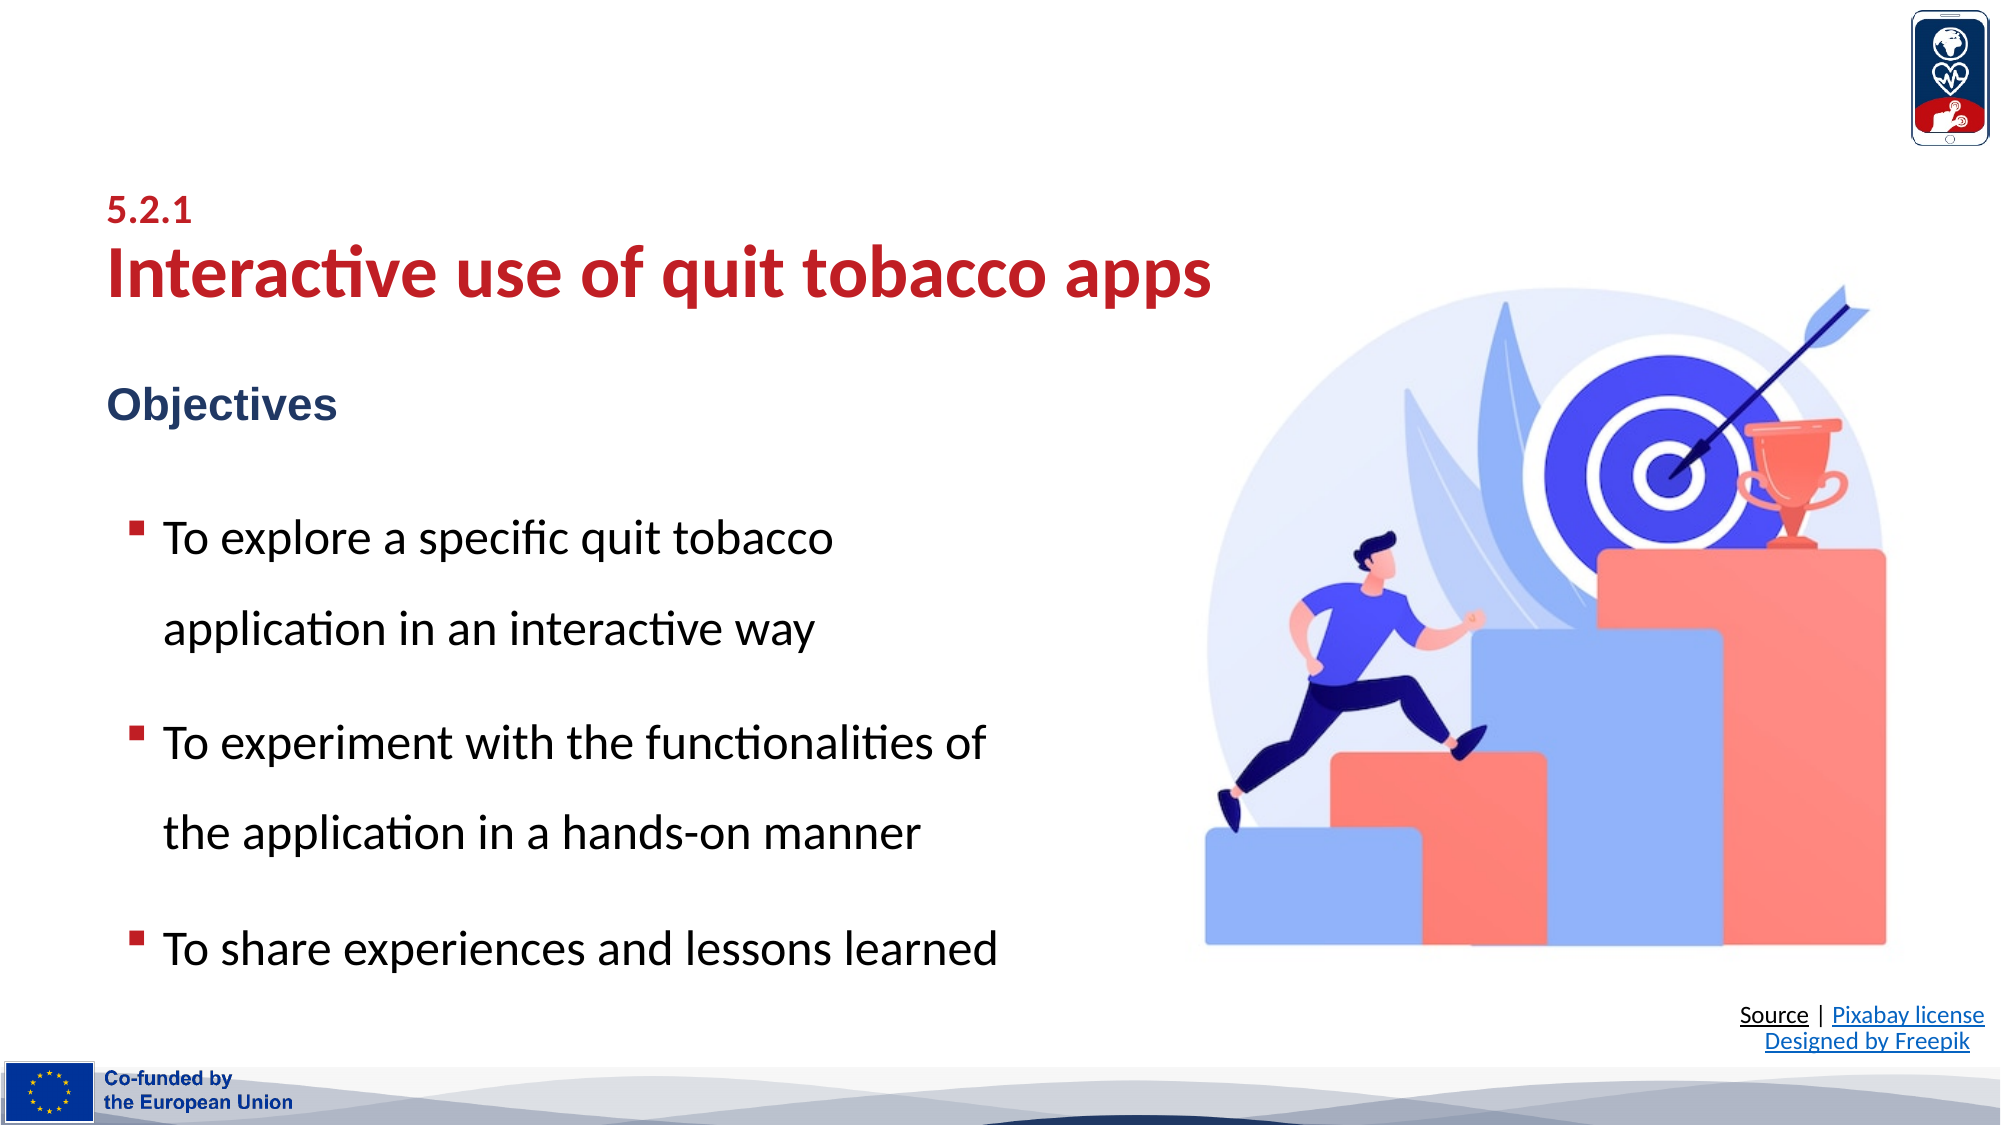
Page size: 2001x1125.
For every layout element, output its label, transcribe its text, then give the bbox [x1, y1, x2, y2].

text_box Designed by Freepik [984, 1016, 1985, 1062]
list To explore a specific quit tobacco application in an interactive way To experiment with the functionalities of the application in a hands-on manner To share experiences and lessons learned [110, 467, 1073, 1037]
title 5.2.1 Interactive use of quit tobacco apps [91, 177, 1093, 324]
picture [1911, 10, 1990, 146]
picture [1093, 177, 1999, 1054]
list Objectives [91, 354, 938, 437]
picture [0, 1058, 2001, 1125]
